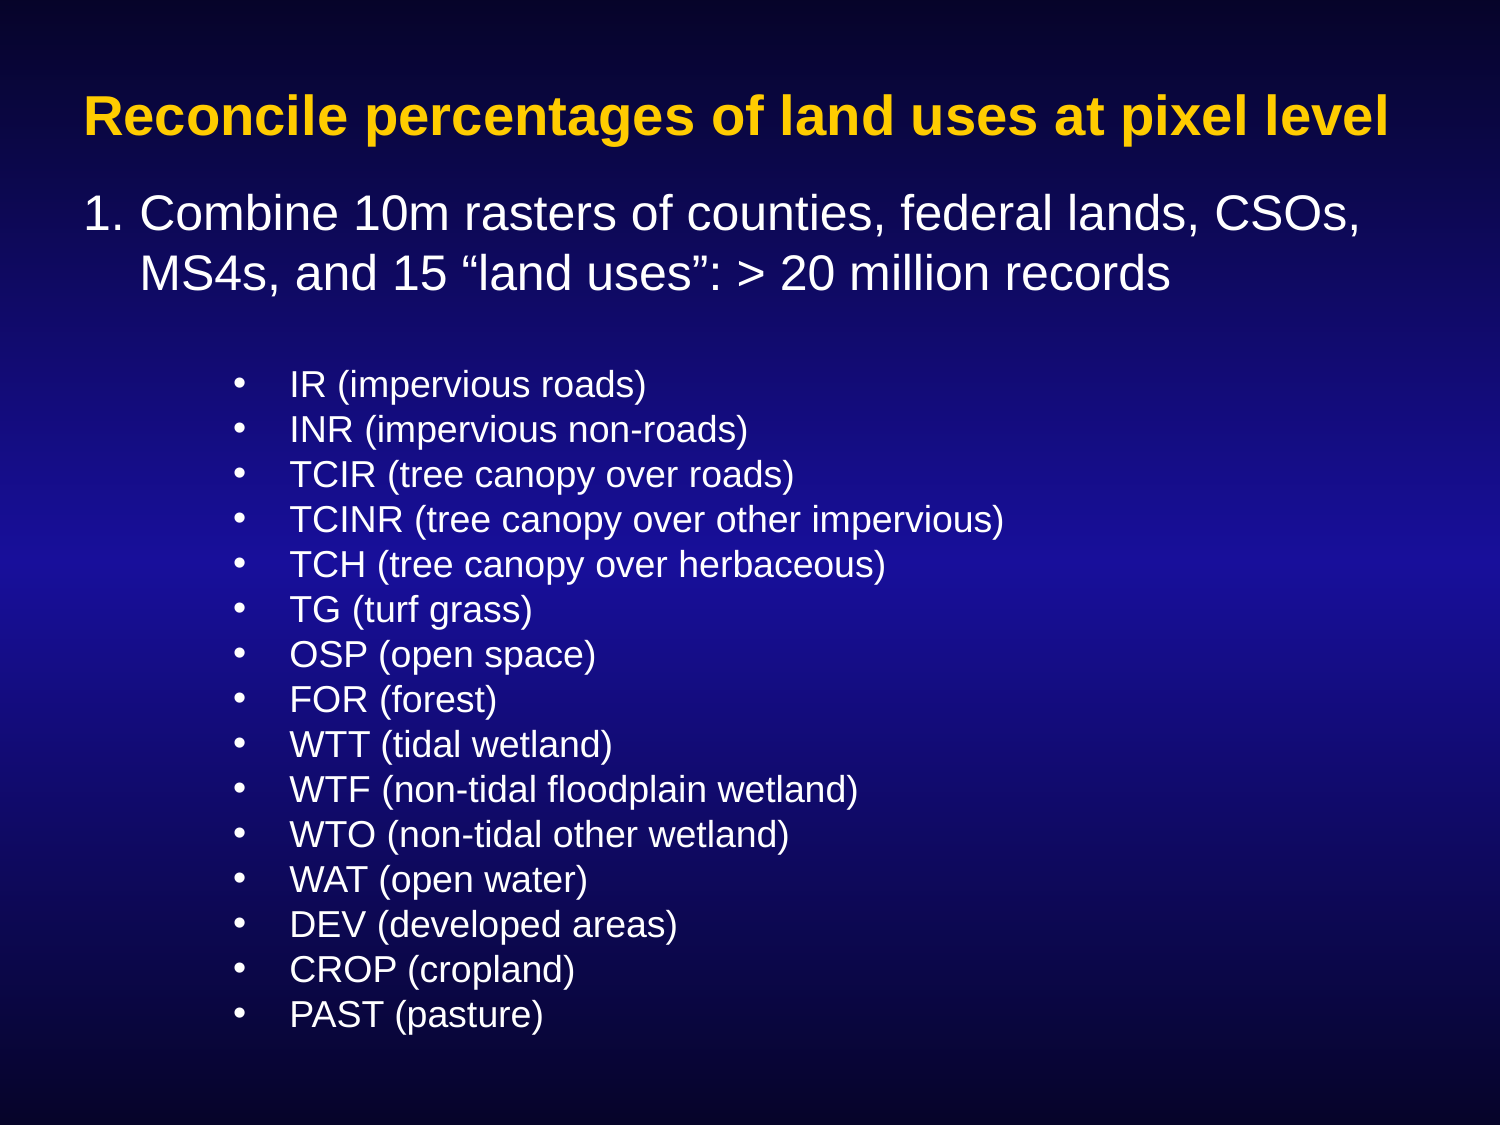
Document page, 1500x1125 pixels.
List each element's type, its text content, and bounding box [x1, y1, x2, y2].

title Reconcile percentages of land uses at pixel level [67, 18, 1432, 207]
text_box Combine 10m rasters of counties, federal lands, CSOs, MS4s, and 15 “land uses”: > 20 million records IR (impervious roads) INR (impervious non-roads) TCIR (tree canopy over roads) TCINR (tree canopy over other impervious) TCH (tree canopy over herbaceous) TG (turf grass) OSP (open space) FOR (forest) WTT (tidal wetland) WTF (non-tidal floodplain wetland) WTO (non-tidal other wetland) WAT (open water) DEV (developed areas) CROP (cropland) PAST (pasture) [68, 172, 1455, 1125]
